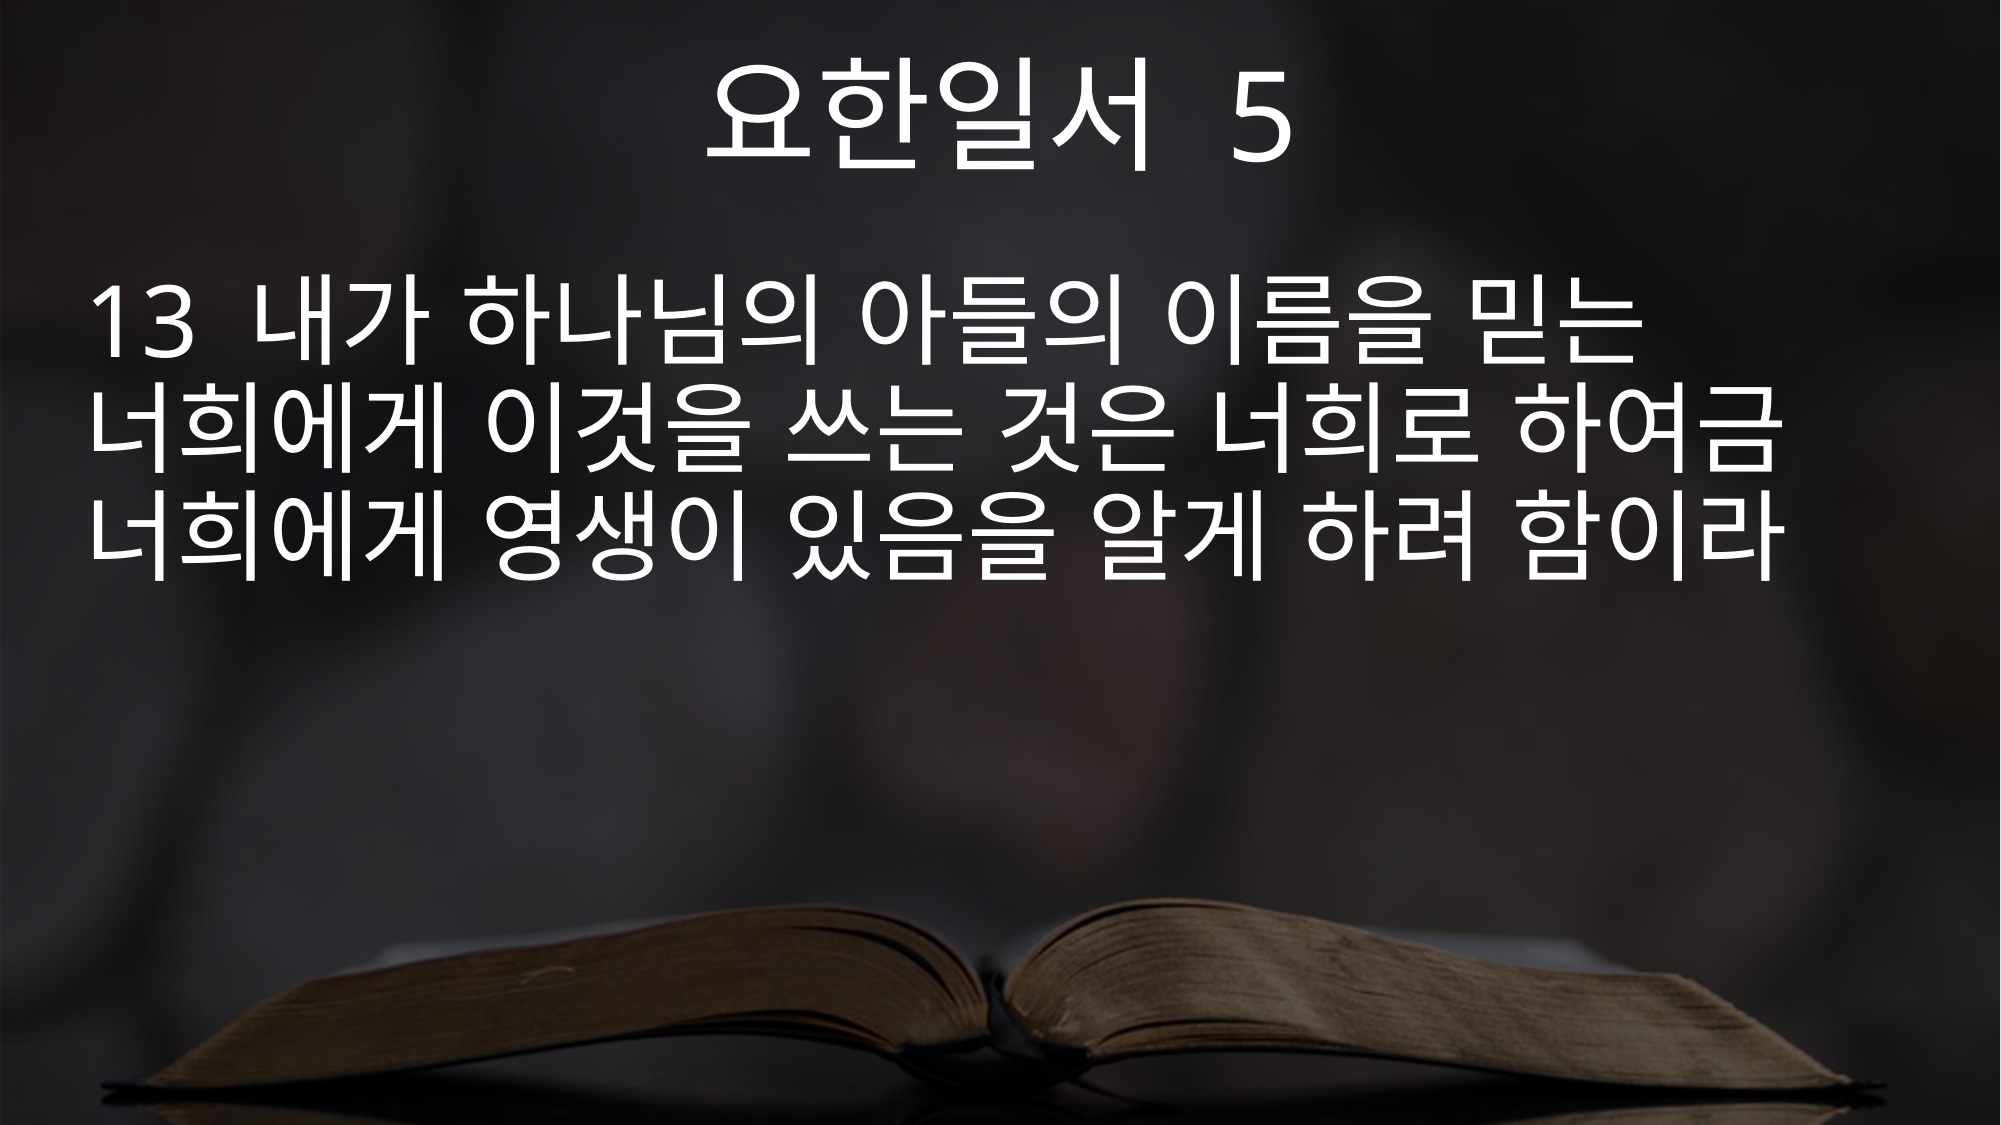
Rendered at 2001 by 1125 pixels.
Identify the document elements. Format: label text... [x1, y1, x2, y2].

footer 요한일서 5 [0, 32, 2000, 192]
list 13 내가 하나님의 아들의 이름을 믿는 너희에게 이것을 쓰는 것은 너희로 하여금 너희에게 영생이 있음을 알게 하려 함이라 [69, 263, 1953, 423]
picture [0, 0, 2001, 1125]
